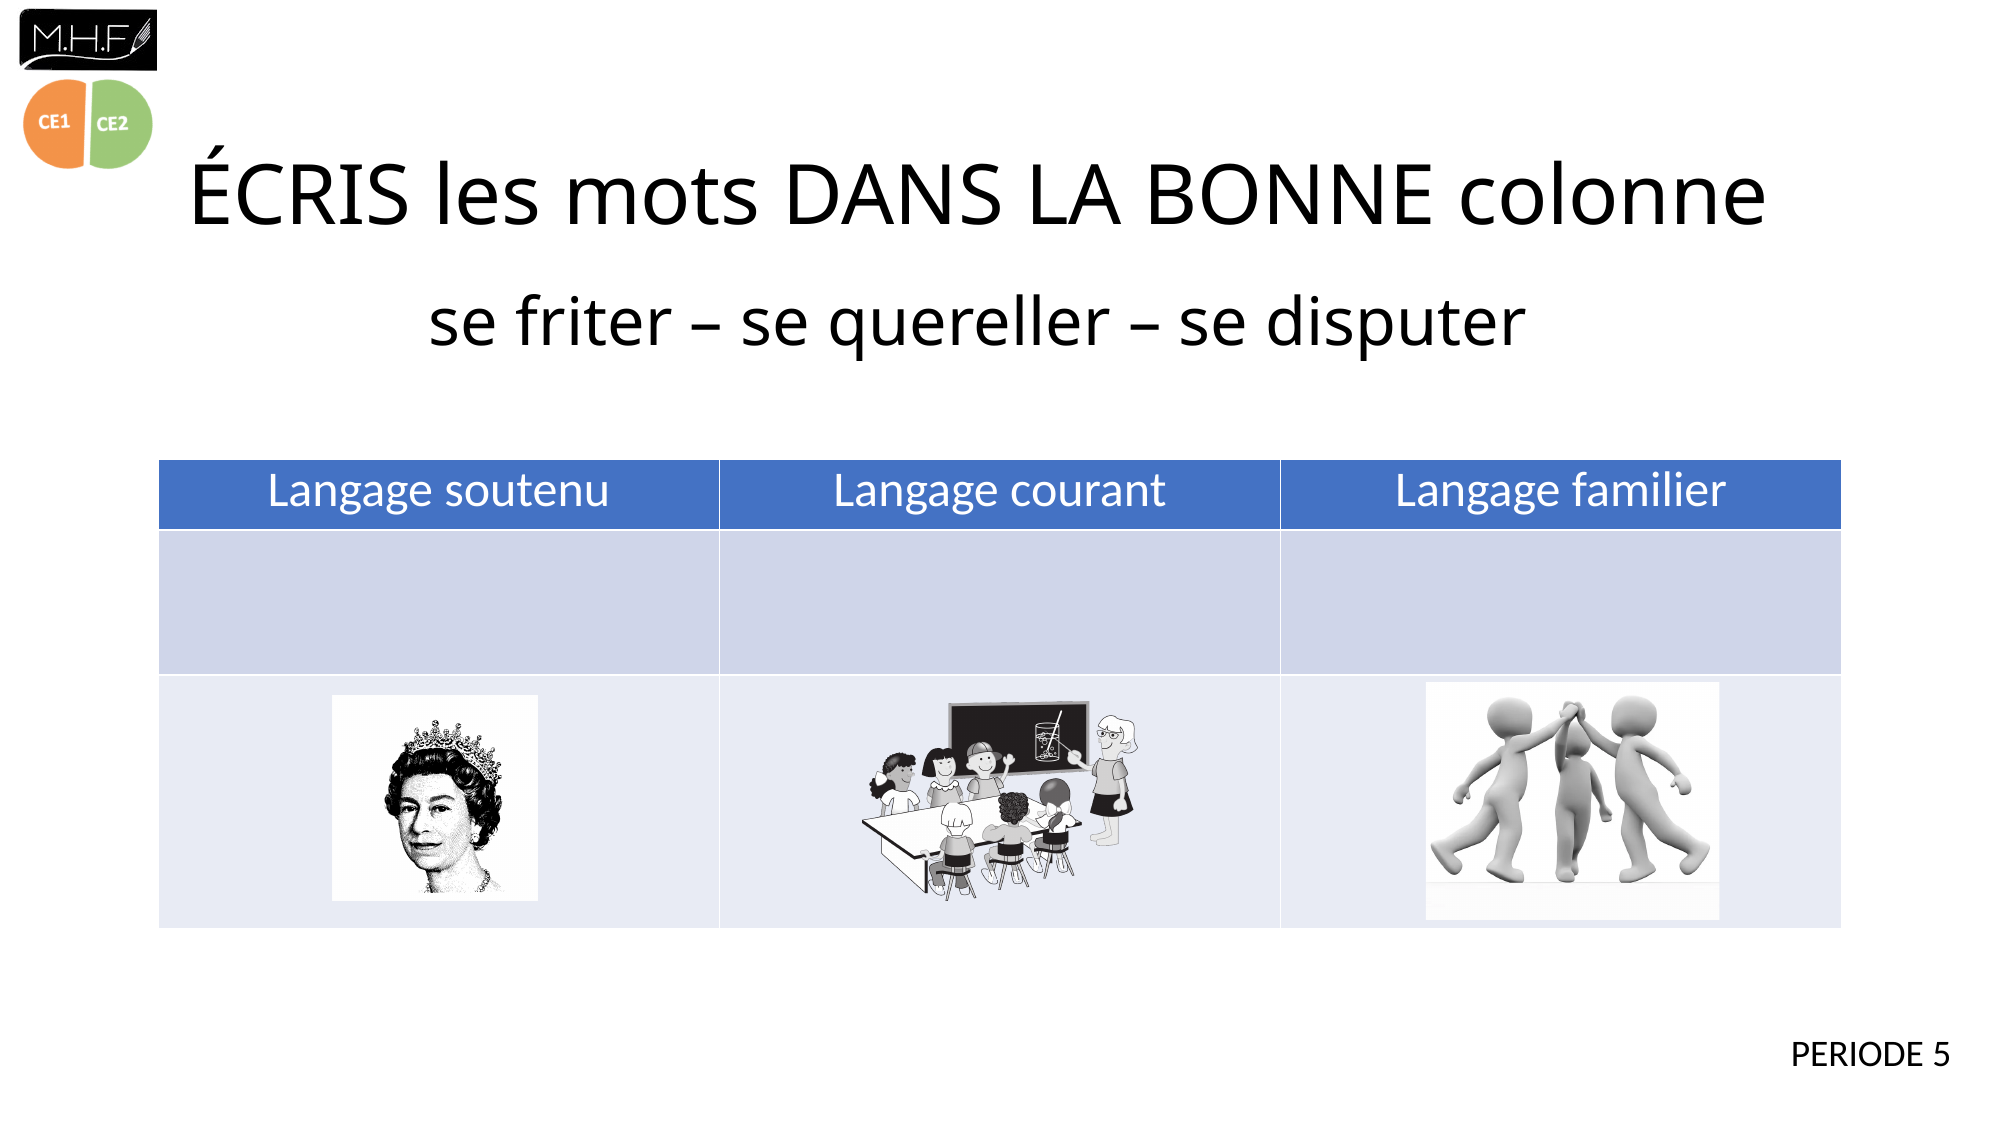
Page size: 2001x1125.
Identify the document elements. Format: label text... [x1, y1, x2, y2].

table_cell [1281, 676, 1841, 928]
table_cell [159, 676, 719, 928]
table_cell [159, 531, 719, 674]
picture [1425, 682, 1720, 920]
table_header Langage soutenu [159, 460, 719, 529]
table_cell [720, 676, 1280, 928]
table_cell [1281, 531, 1841, 674]
picture [1, 7, 177, 207]
table_header Langage familier [1281, 460, 1841, 529]
picture [332, 695, 538, 901]
table_cell [720, 531, 1280, 674]
title ÉCRIS les mots DANS LA BONNE colonne se friter – se quereller – se disputer [158, 99, 1800, 413]
text_box PERIODE 5 [1362, 1021, 1967, 1082]
picture [862, 701, 1138, 901]
table_header Langage courant [720, 460, 1280, 529]
